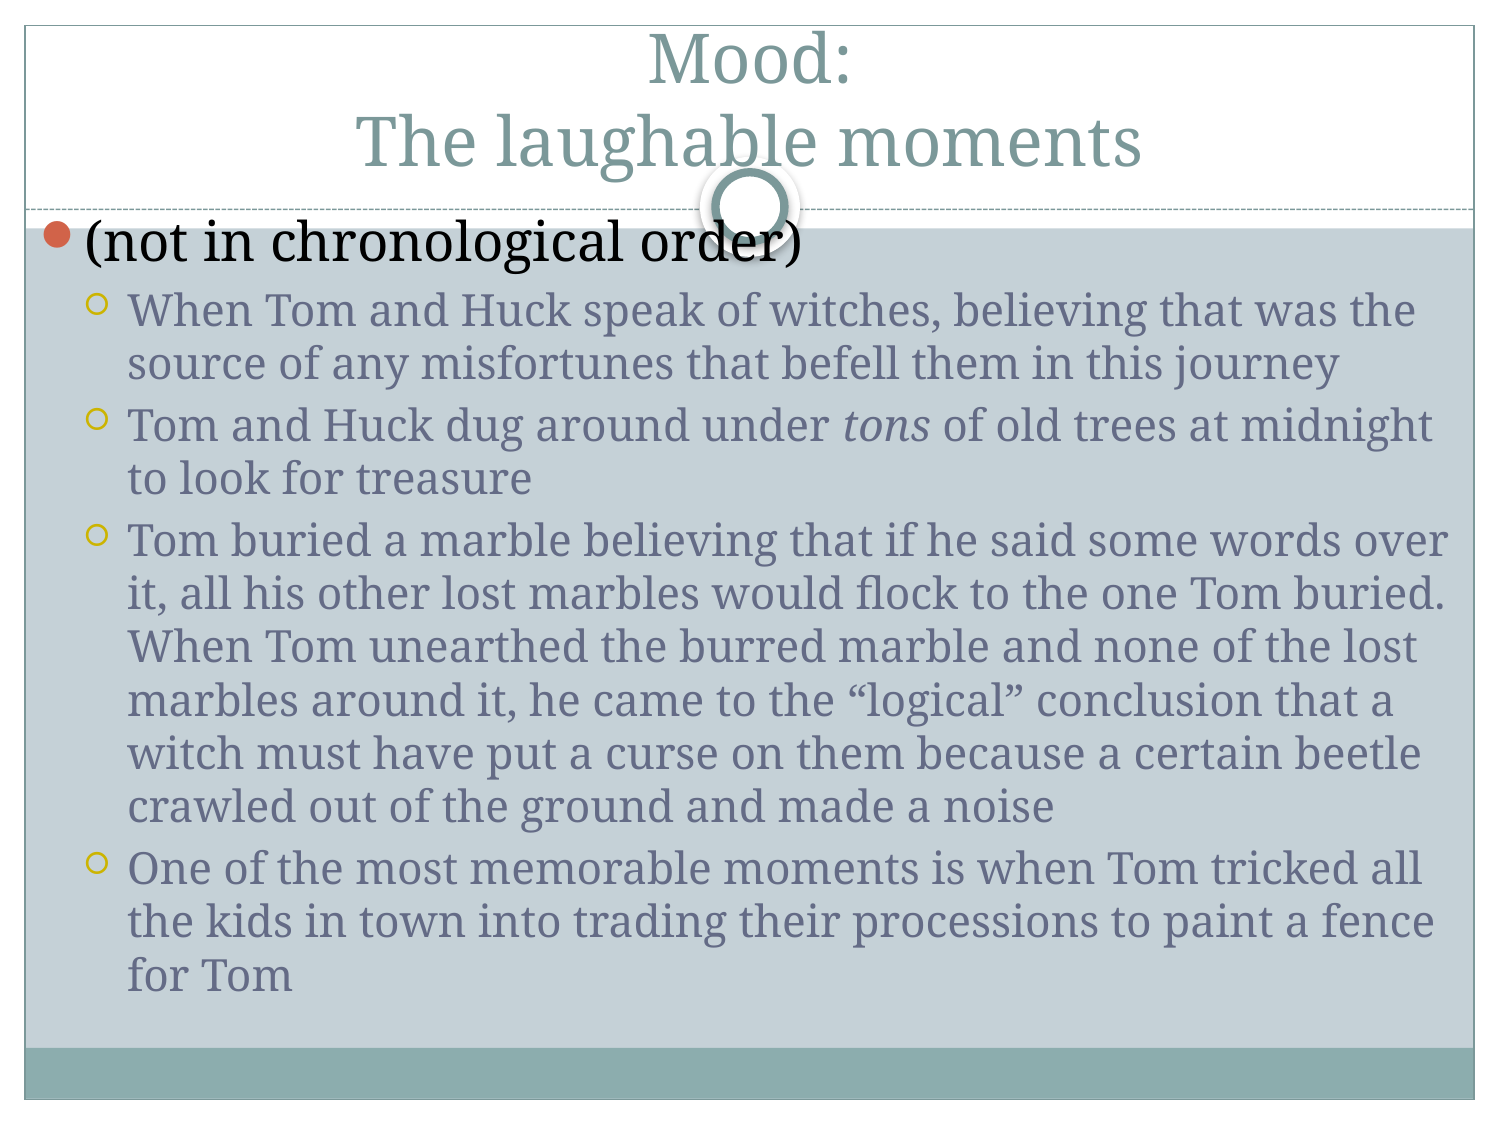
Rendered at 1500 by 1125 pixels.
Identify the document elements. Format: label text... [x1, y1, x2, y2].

title Mood: The laughable moments [75, 0, 1425, 188]
list (not in chronological order) When Tom and Huck speak of witches, believing that was the source of any misfortunes that befell them in this journey Tom and Huck dug around under tons of old trees at midnight to look for treasure Tom buried a marble believing that if he said some words over it, all his other lost marbles would flock to the one Tom buried. When Tom unearthed the burred marble and none of the lost marbles around it, he came to the “logical” conclusion that a witch must have put a curse on them because a certain beetle crawled out of the ground and made a noise One of the most memorable moments is when Tom tricked all the kids in town into trading their processions to paint a fence for Tom [24, 200, 1475, 1100]
